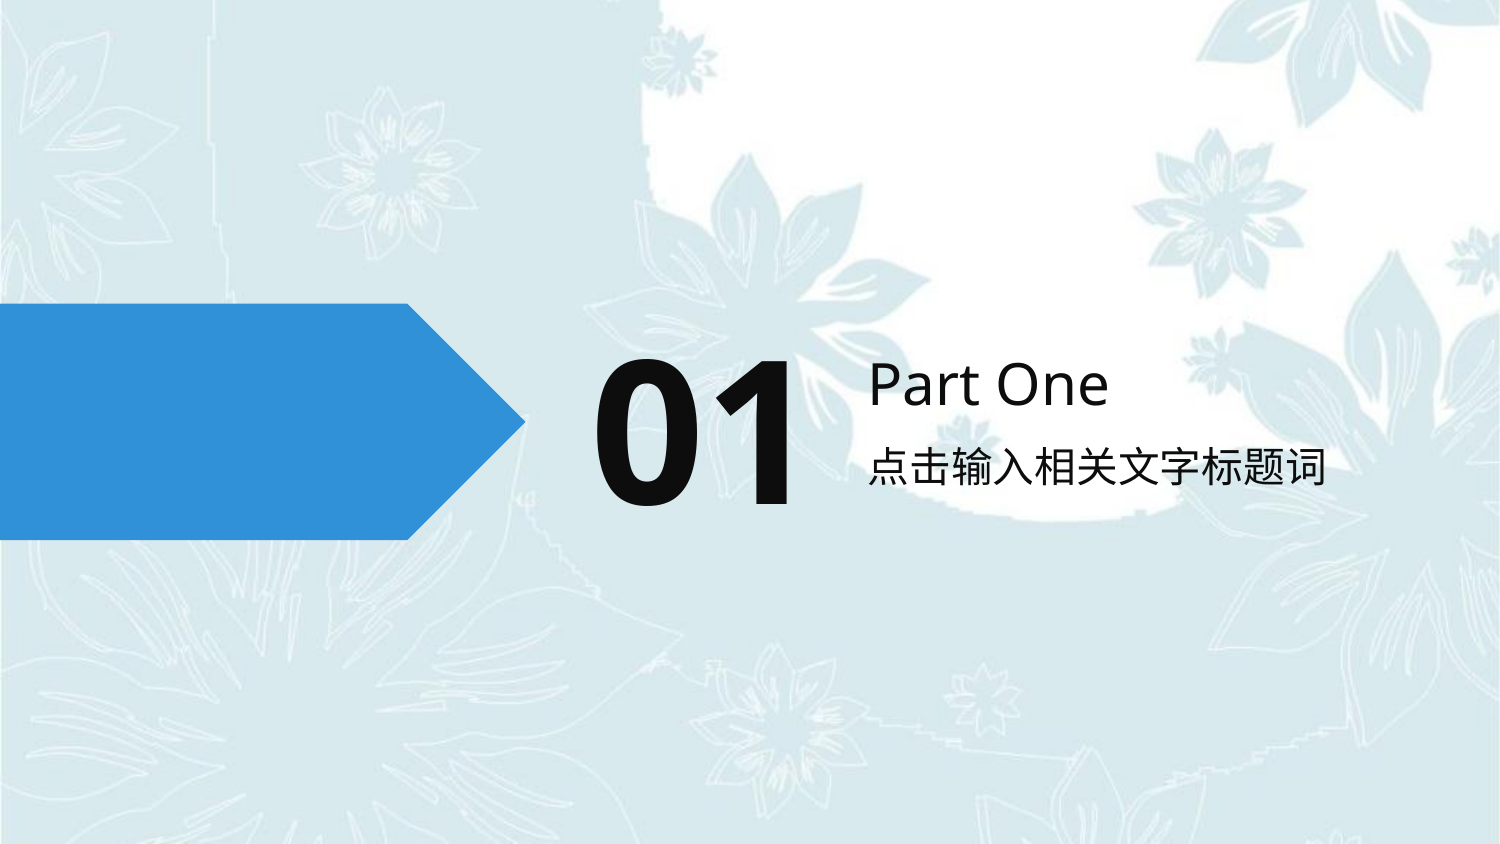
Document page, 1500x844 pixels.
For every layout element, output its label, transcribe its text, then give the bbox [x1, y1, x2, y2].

text_box Part One [852, 339, 1125, 424]
text_box [0, 301, 528, 543]
text_box 点击输入相关文字标题词 [852, 433, 1353, 499]
picture [0, 0, 1500, 844]
text_box 01 [575, 297, 835, 553]
